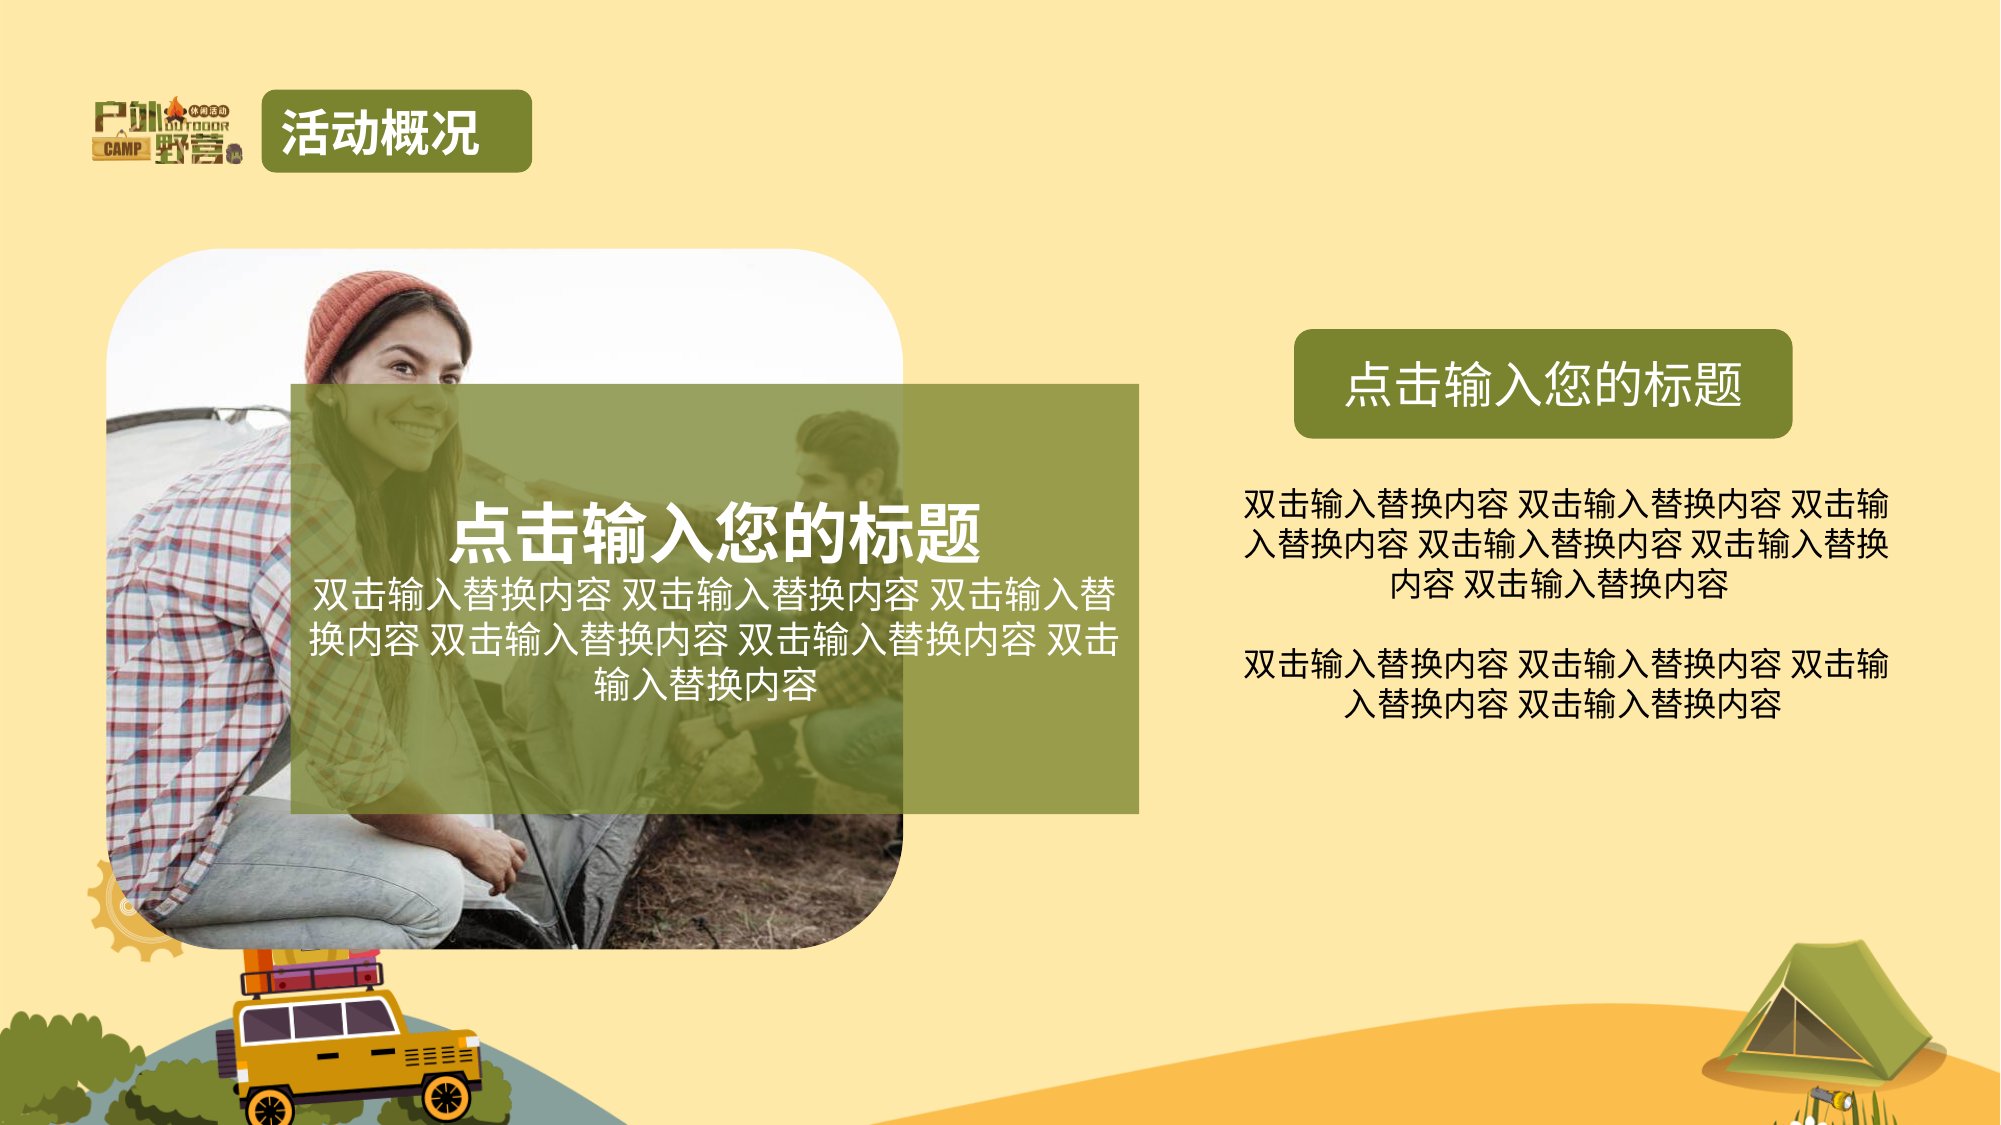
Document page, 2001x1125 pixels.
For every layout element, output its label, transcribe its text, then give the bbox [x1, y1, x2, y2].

text_box [105, 247, 905, 951]
text_box 双击输入替换内容 双击输入替换内容 双击输入替换内容 双击输入替换内容 双击输入替换内容 双击输入替换内容 双击输入替换内容 双击输入替换内容 双击输入替换内容 双击输入替换内容 [1215, 475, 1919, 731]
text_box 活动概况 [261, 89, 533, 173]
text_box 点击输入您的标题 双击输入替换内容 双击输入替换内容 双击输入替换内容 双击输入替换内容 双击输入替换内容 双击输入替换内容 [290, 383, 1140, 815]
picture [0, 0, 2001, 1125]
text_box 点击输入您的标题 [1293, 328, 1794, 440]
